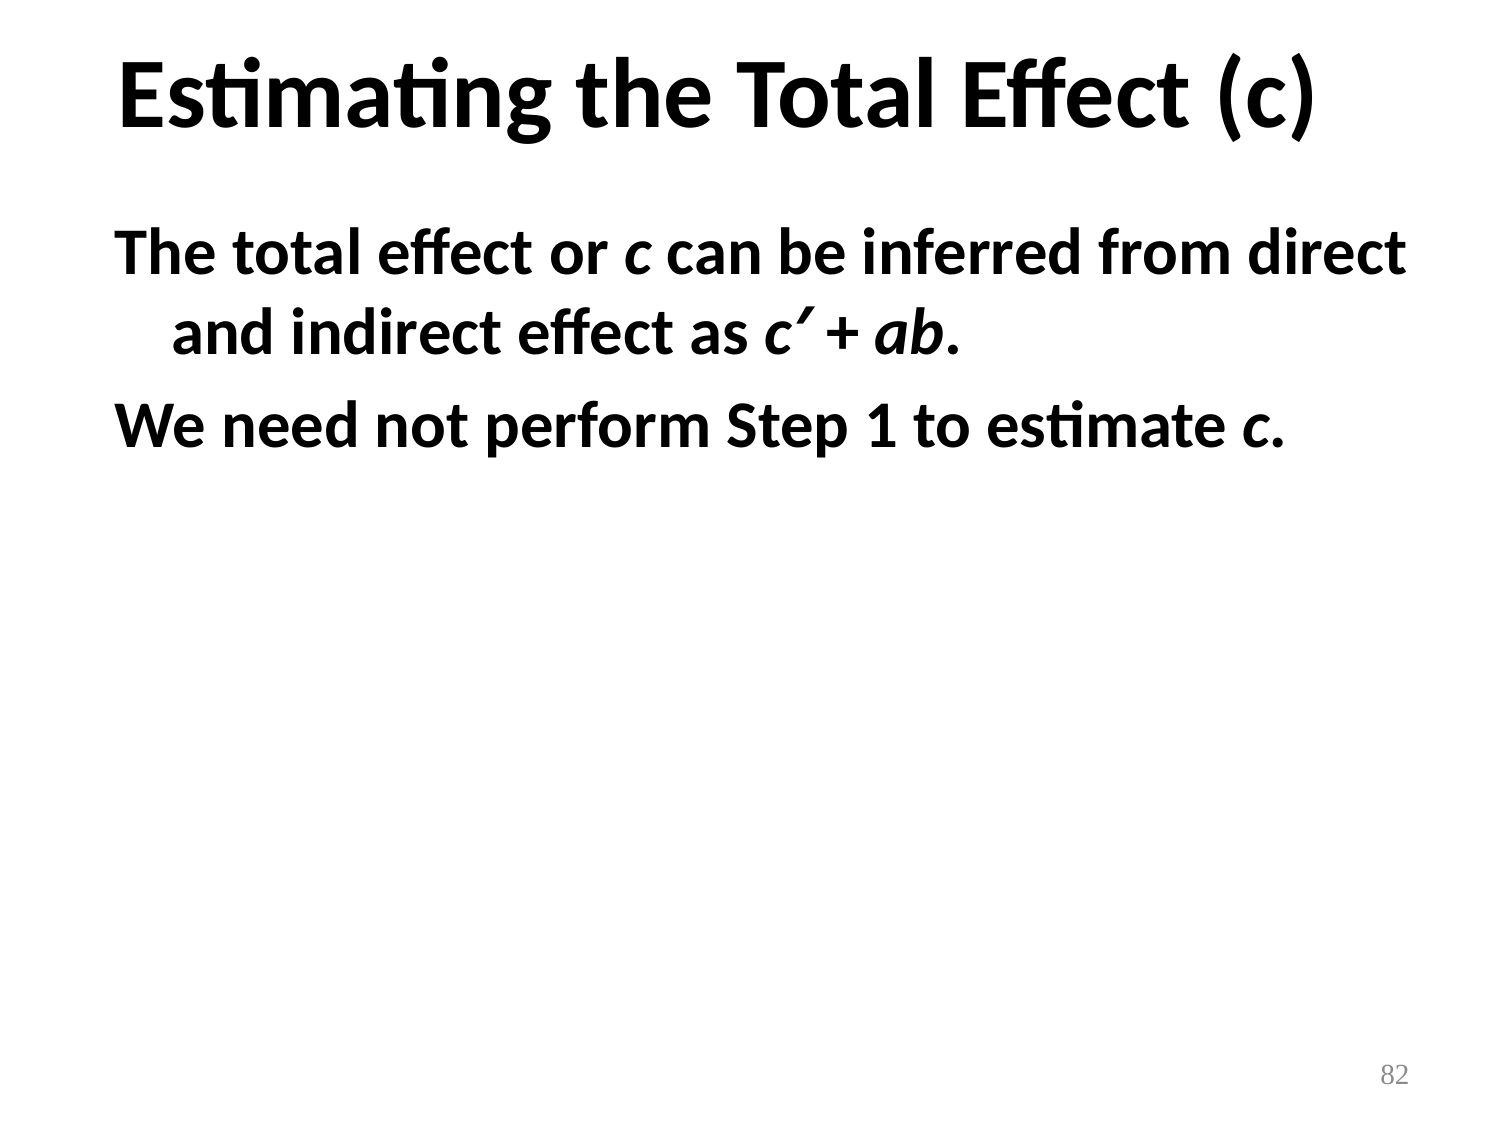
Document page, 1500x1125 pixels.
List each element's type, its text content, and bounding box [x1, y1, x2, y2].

list The total effect or c can be inferred from direct and indirect effect as c′ + ab. We need not perform Step 1 to estimate c. [99, 200, 1425, 1100]
slide_number 82 [1074, 1042, 1425, 1103]
title Estimating the Total Effect (c) [50, 0, 1388, 175]
